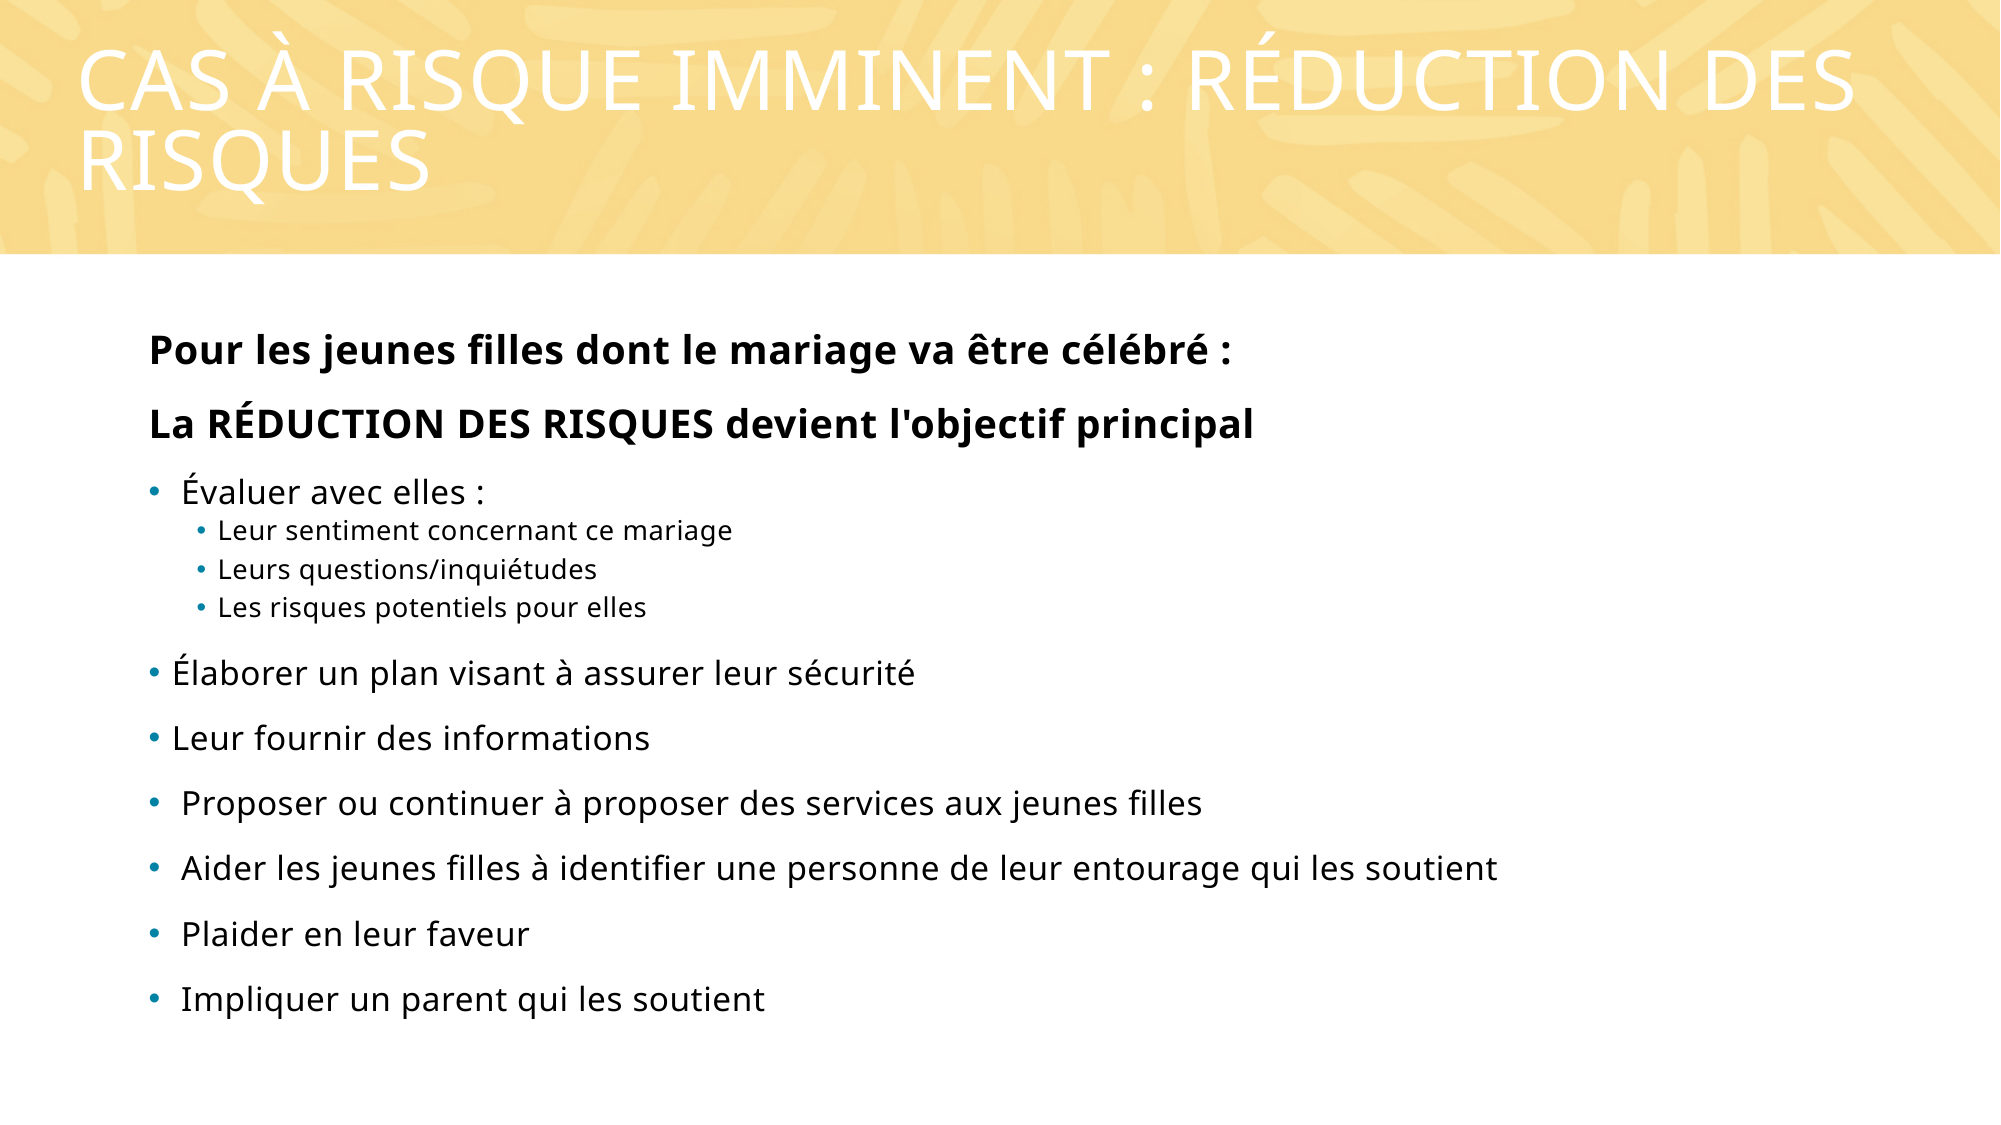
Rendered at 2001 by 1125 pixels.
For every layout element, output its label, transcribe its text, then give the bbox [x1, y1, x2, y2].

title CAS À RISQUE IMMINENT : RÉDUCTION DES RISQUES [61, 33, 1938, 220]
list Pour les jeunes filles dont le mariage va être célébré : La RÉDUCTION DES RISQUES devient l'objectif principal Évaluer avec elles : Leur sentiment concernant ce mariage Leurs questions/inquiétudes Les risques potentiels pour elles Élaborer un plan visant à assurer leur sécurité Leur fournir des informations Proposer ou continuer à proposer des services aux jeunes filles Aider les jeunes filles à identifier une personne de leur entourage qui les soutient Plaider en leur faveur Impliquer un parent qui les soutient [140, 312, 1763, 1036]
picture [0, 0, 2000, 1125]
